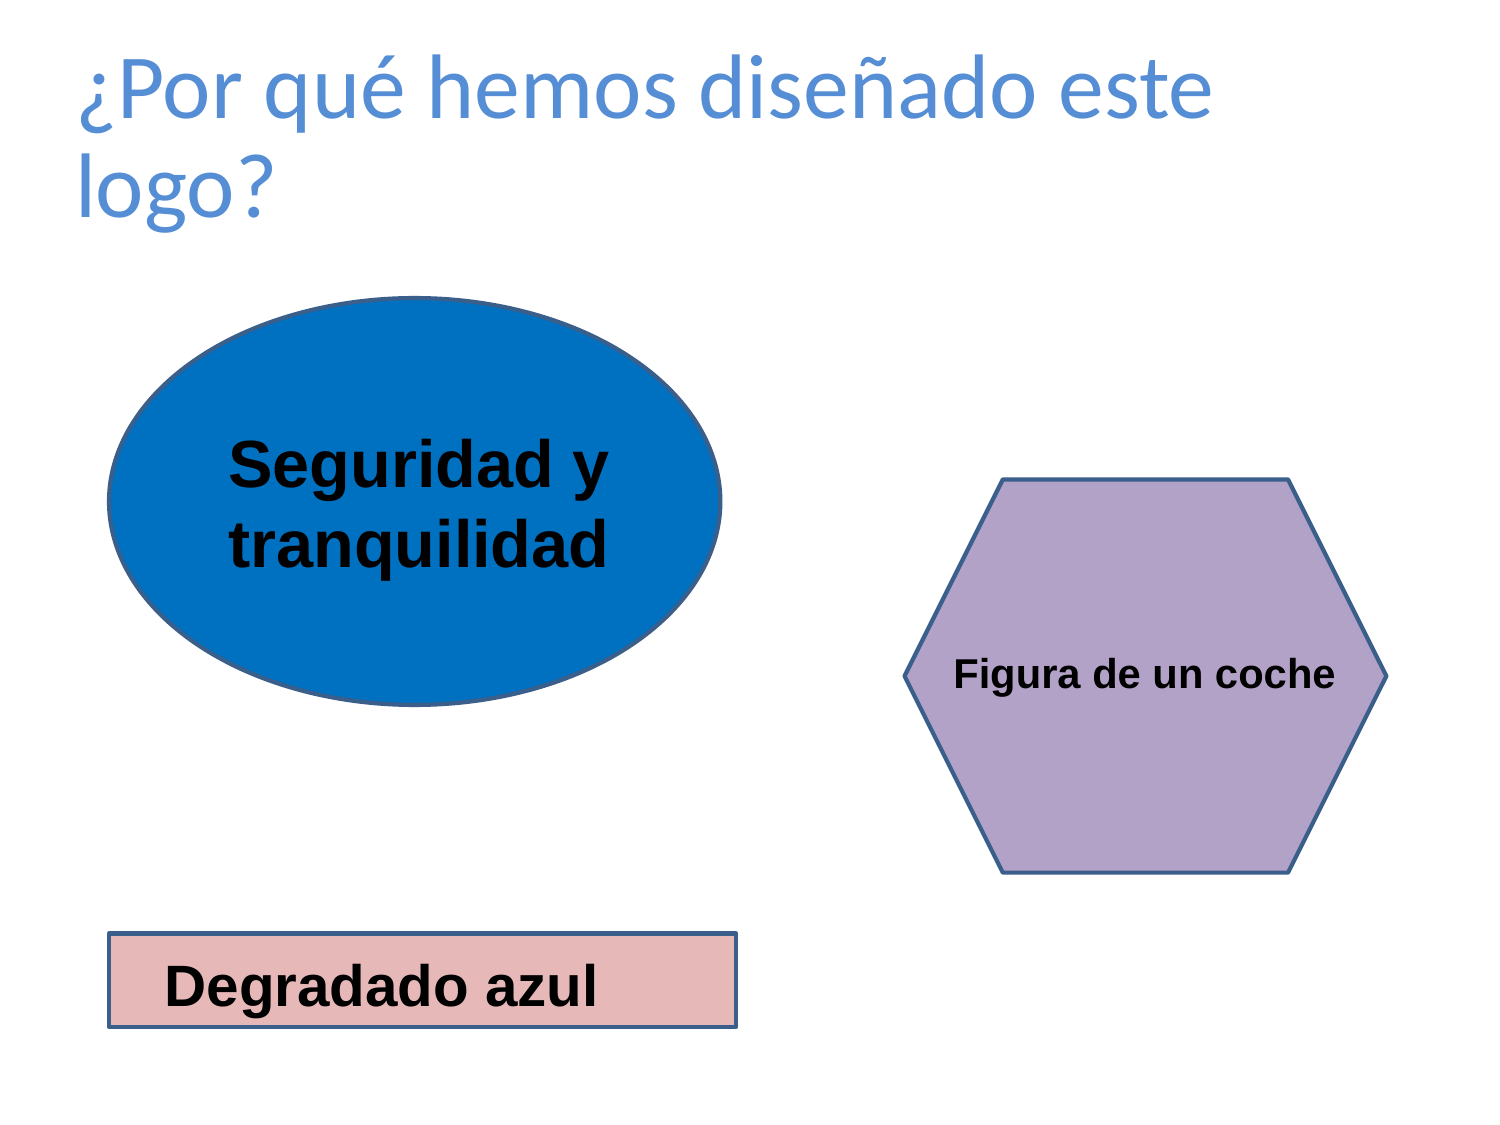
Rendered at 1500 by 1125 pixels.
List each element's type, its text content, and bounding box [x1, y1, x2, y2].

text_box [107, 931, 738, 1029]
title ¿Por qué hemos diseñado este logo? [75, 45, 1425, 233]
text_box Seguridad y tranquilidad [213, 413, 737, 588]
text_box [106, 295, 694, 708]
text_box Figura de un coche [938, 639, 1353, 705]
text_box Degradado azul [149, 940, 664, 1026]
text_box [902, 477, 1389, 875]
